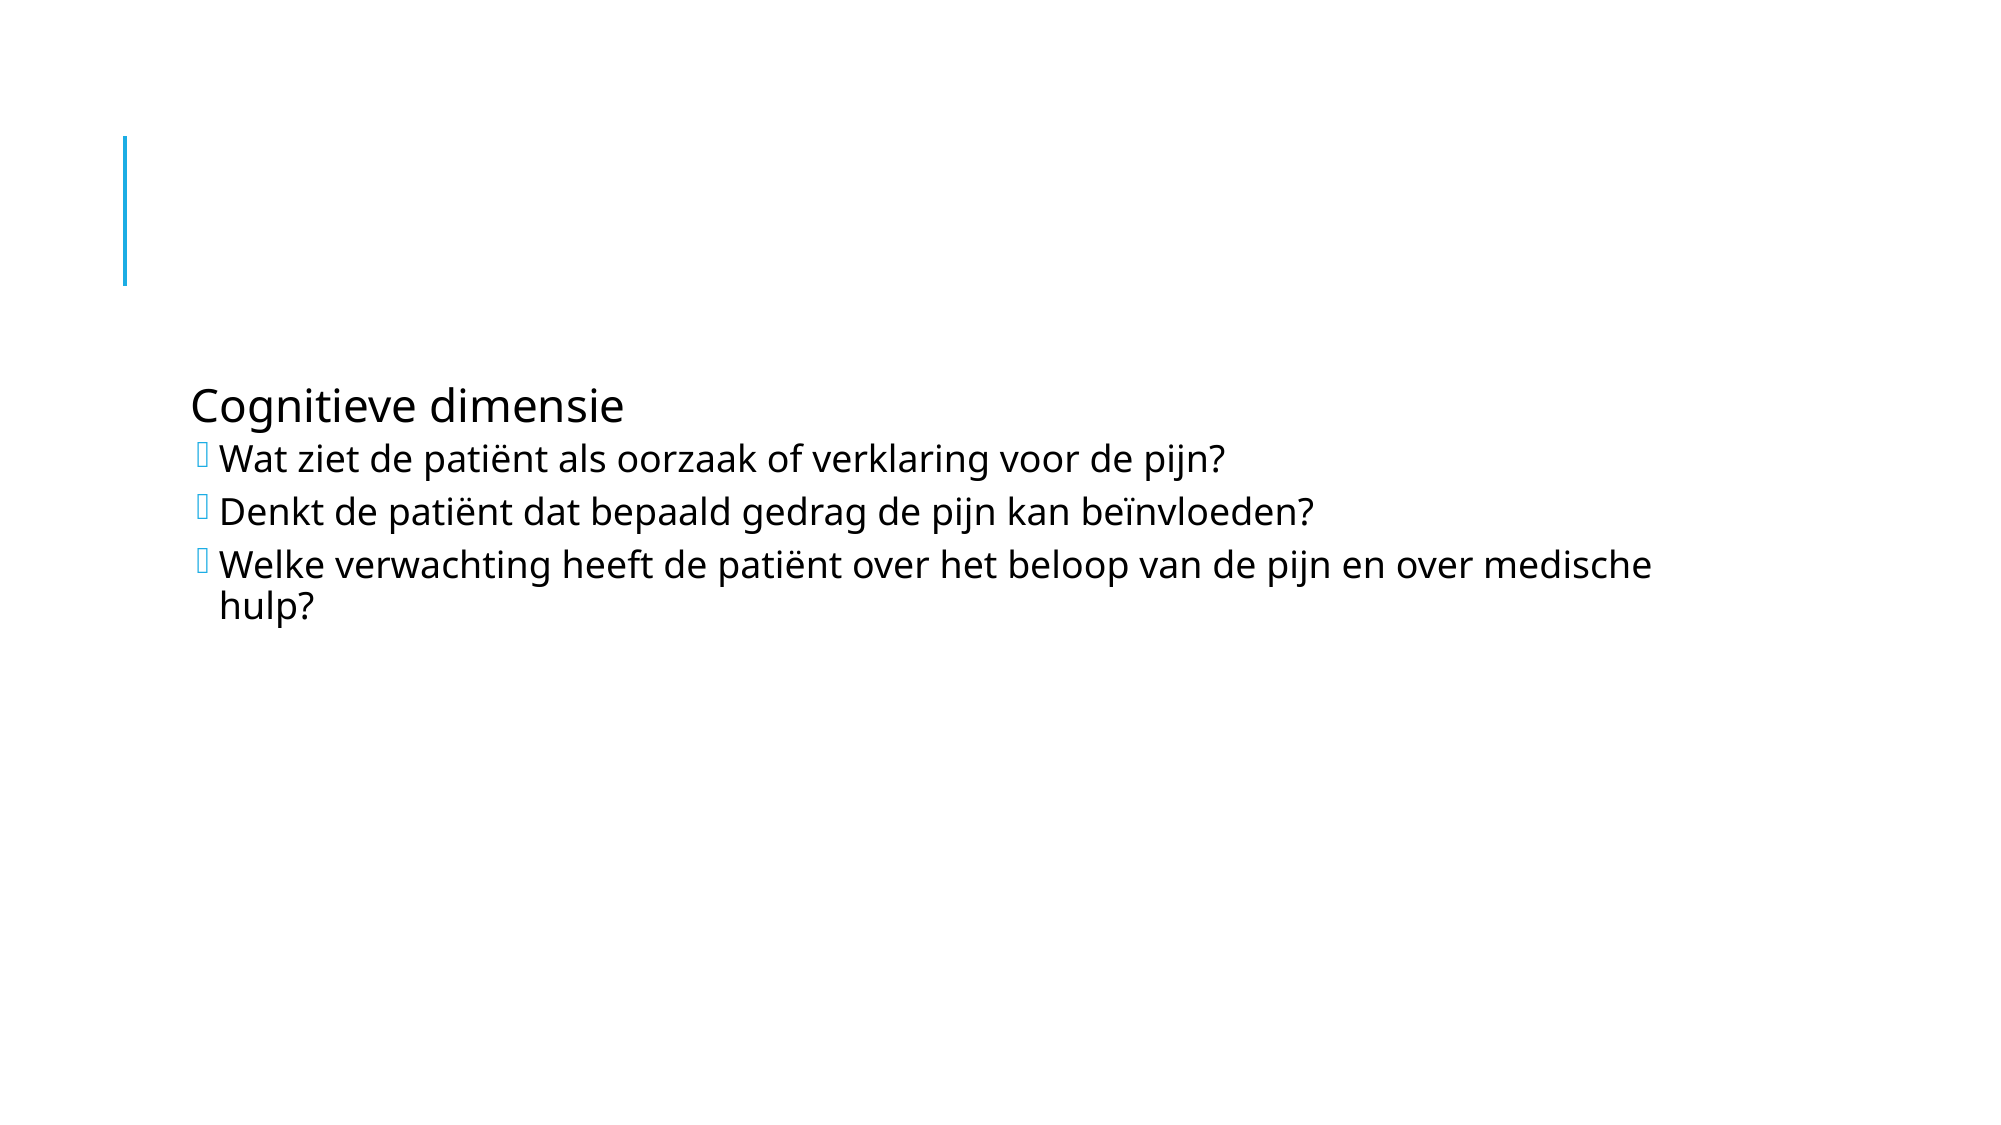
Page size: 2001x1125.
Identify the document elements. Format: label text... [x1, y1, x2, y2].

list Cognitieve dimensie Wat ziet de patiënt als oorzaak of verklaring voor de pijn? Denkt de patiënt dat bepaald gedrag de pijn kan beïnvloeden? Welke verwachting heeft de patiënt over het beloop van de pijn en over medische hulp? [168, 375, 1763, 1035]
